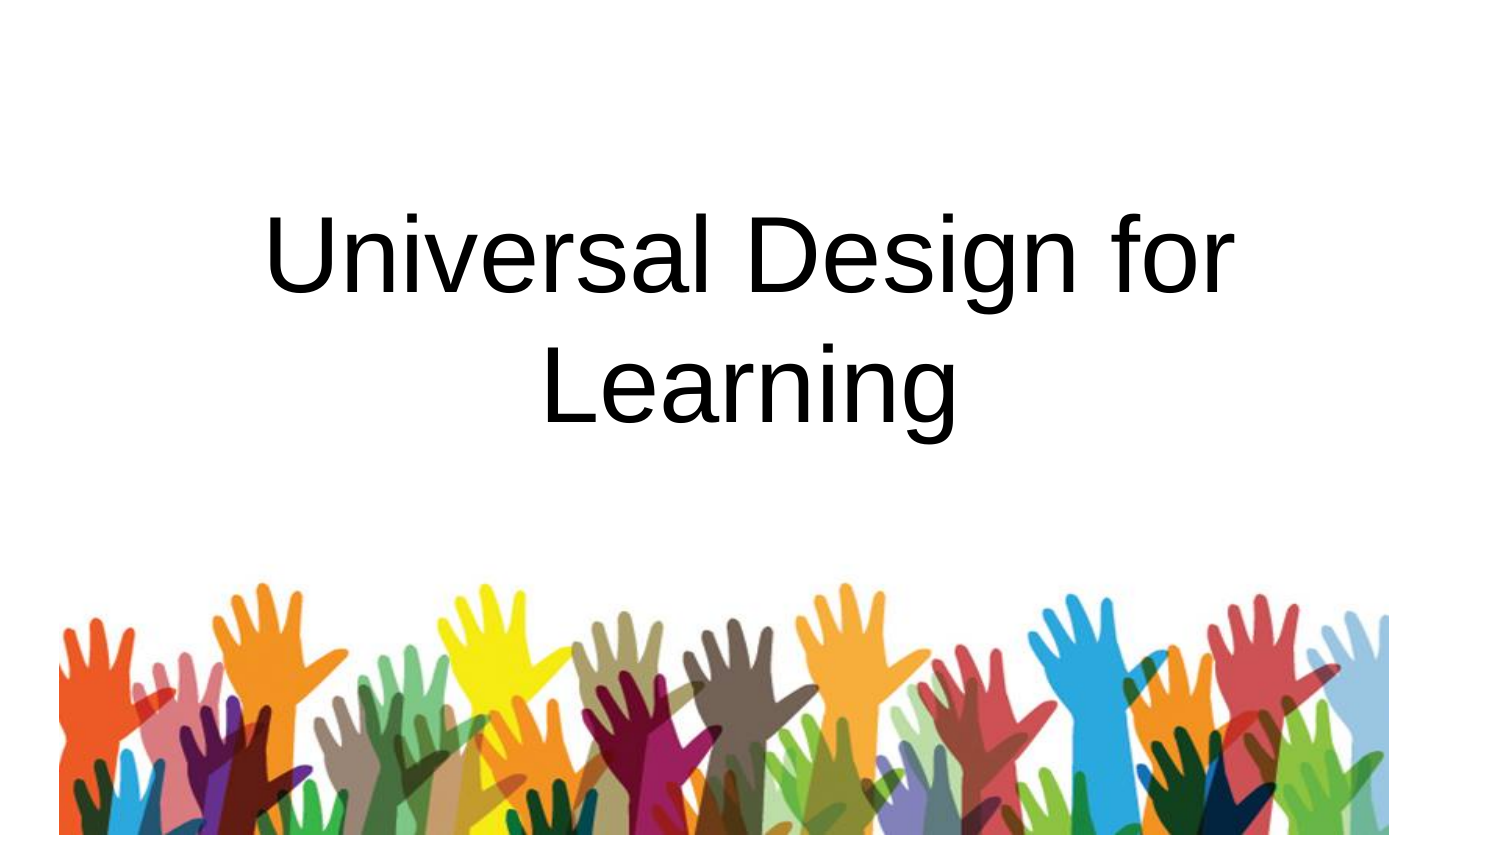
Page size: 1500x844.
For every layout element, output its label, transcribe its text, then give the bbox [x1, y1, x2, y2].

title Universal Design for Learning [51, 122, 1449, 459]
picture [58, 446, 1389, 835]
